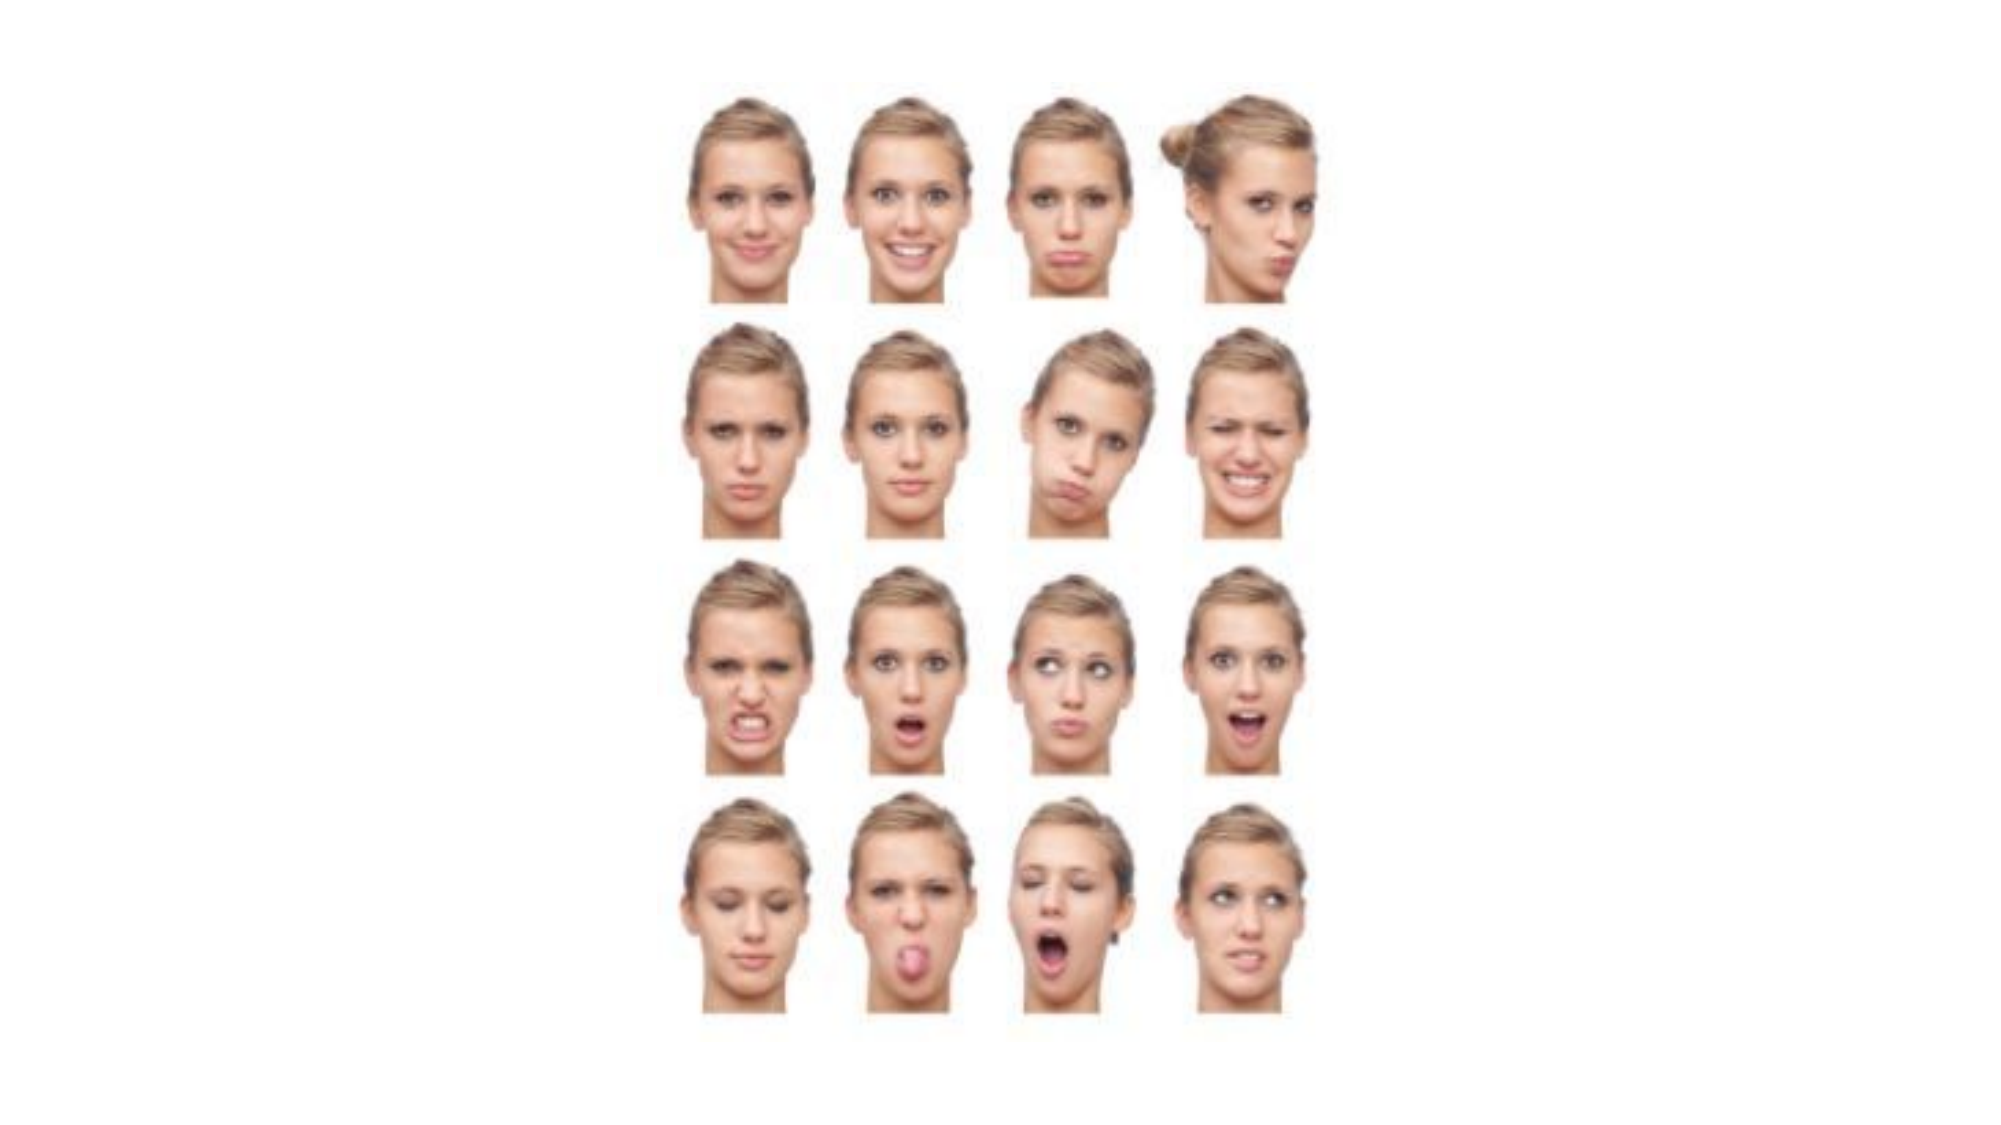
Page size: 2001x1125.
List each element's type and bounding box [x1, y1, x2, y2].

picture [657, 82, 1343, 1043]
